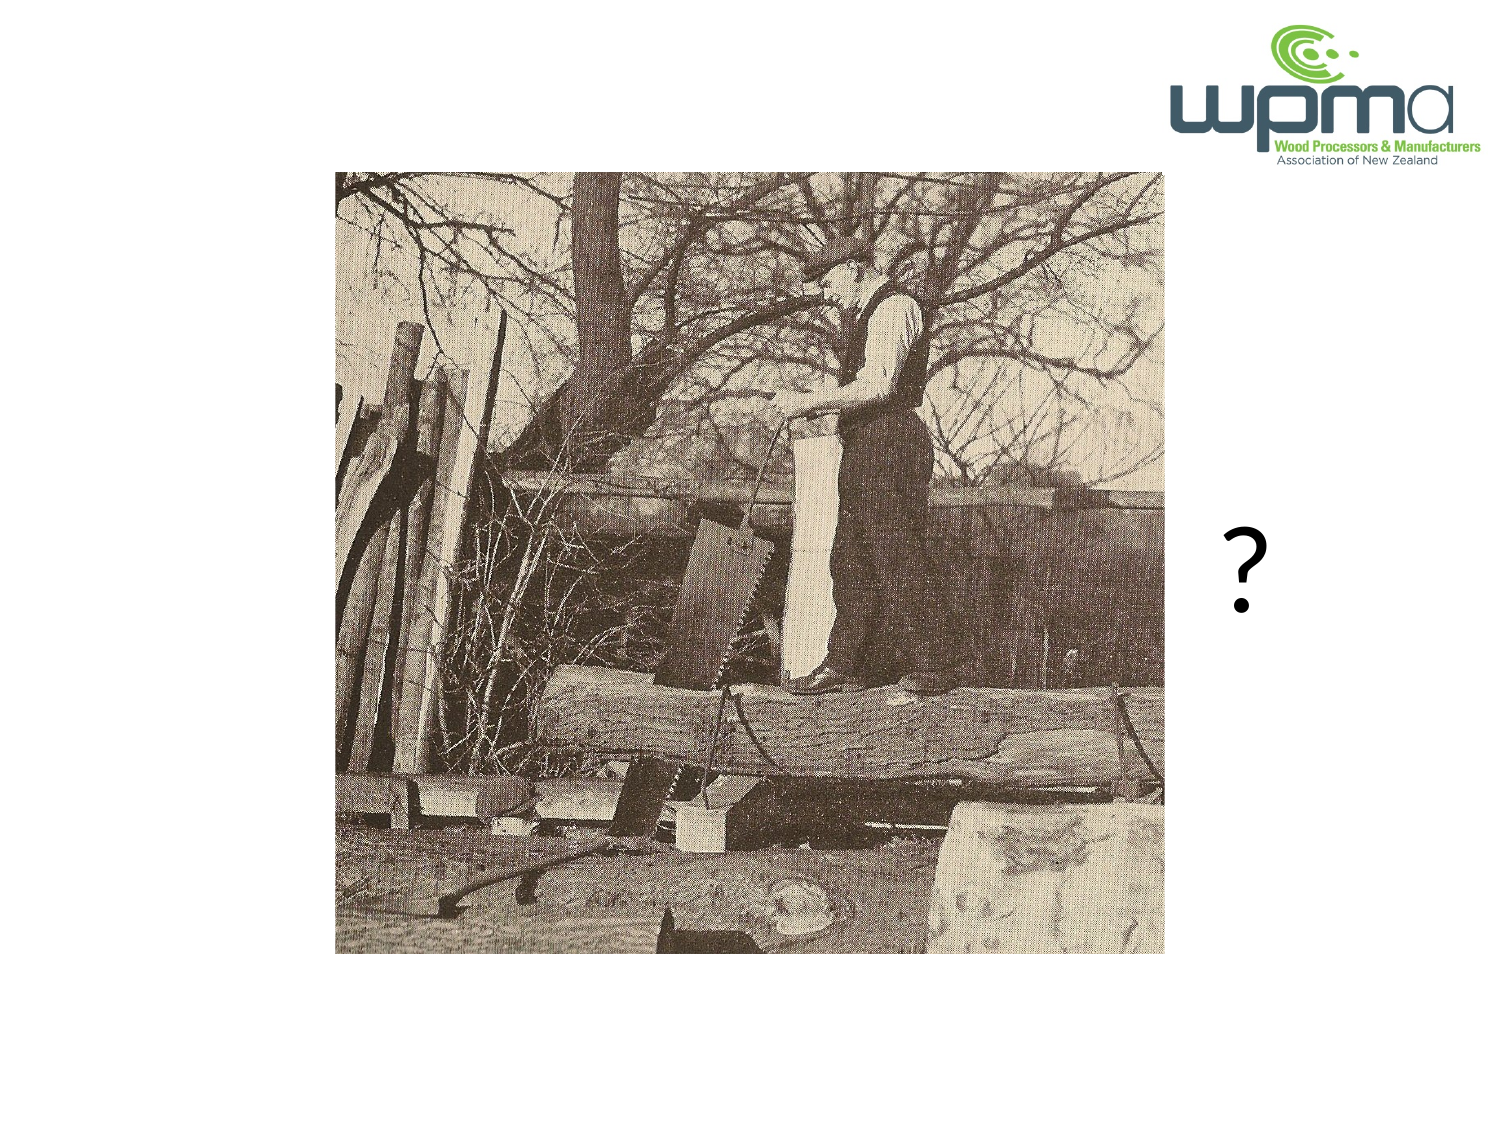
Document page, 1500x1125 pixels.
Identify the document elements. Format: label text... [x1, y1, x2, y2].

text_box ? [1202, 479, 1290, 645]
picture [335, 12, 1488, 954]
